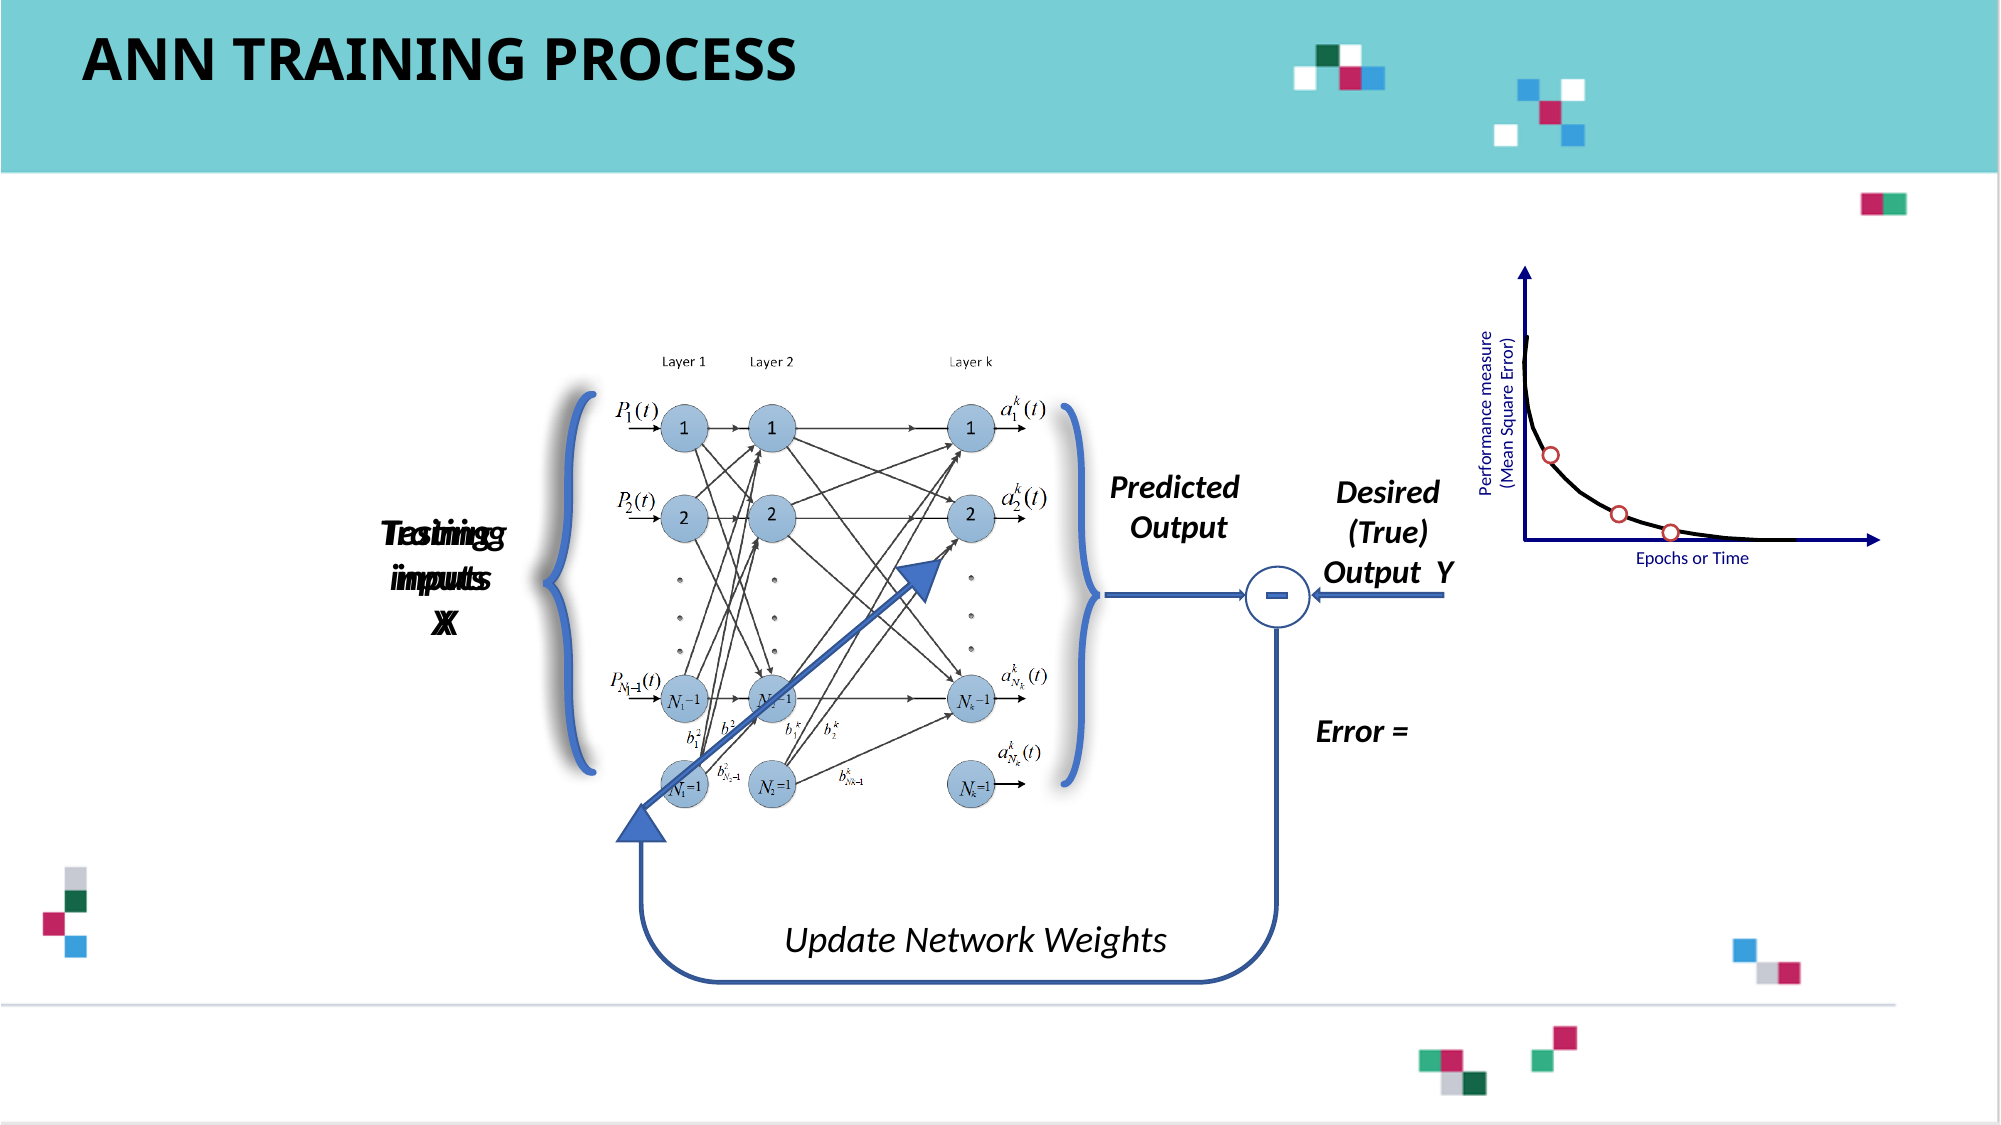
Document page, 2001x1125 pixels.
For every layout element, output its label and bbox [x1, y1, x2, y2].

picture [1, 0, 2000, 1125]
text_box [1063, 406, 1264, 785]
text_box [332, 394, 592, 773]
text_box [1245, 566, 1310, 628]
